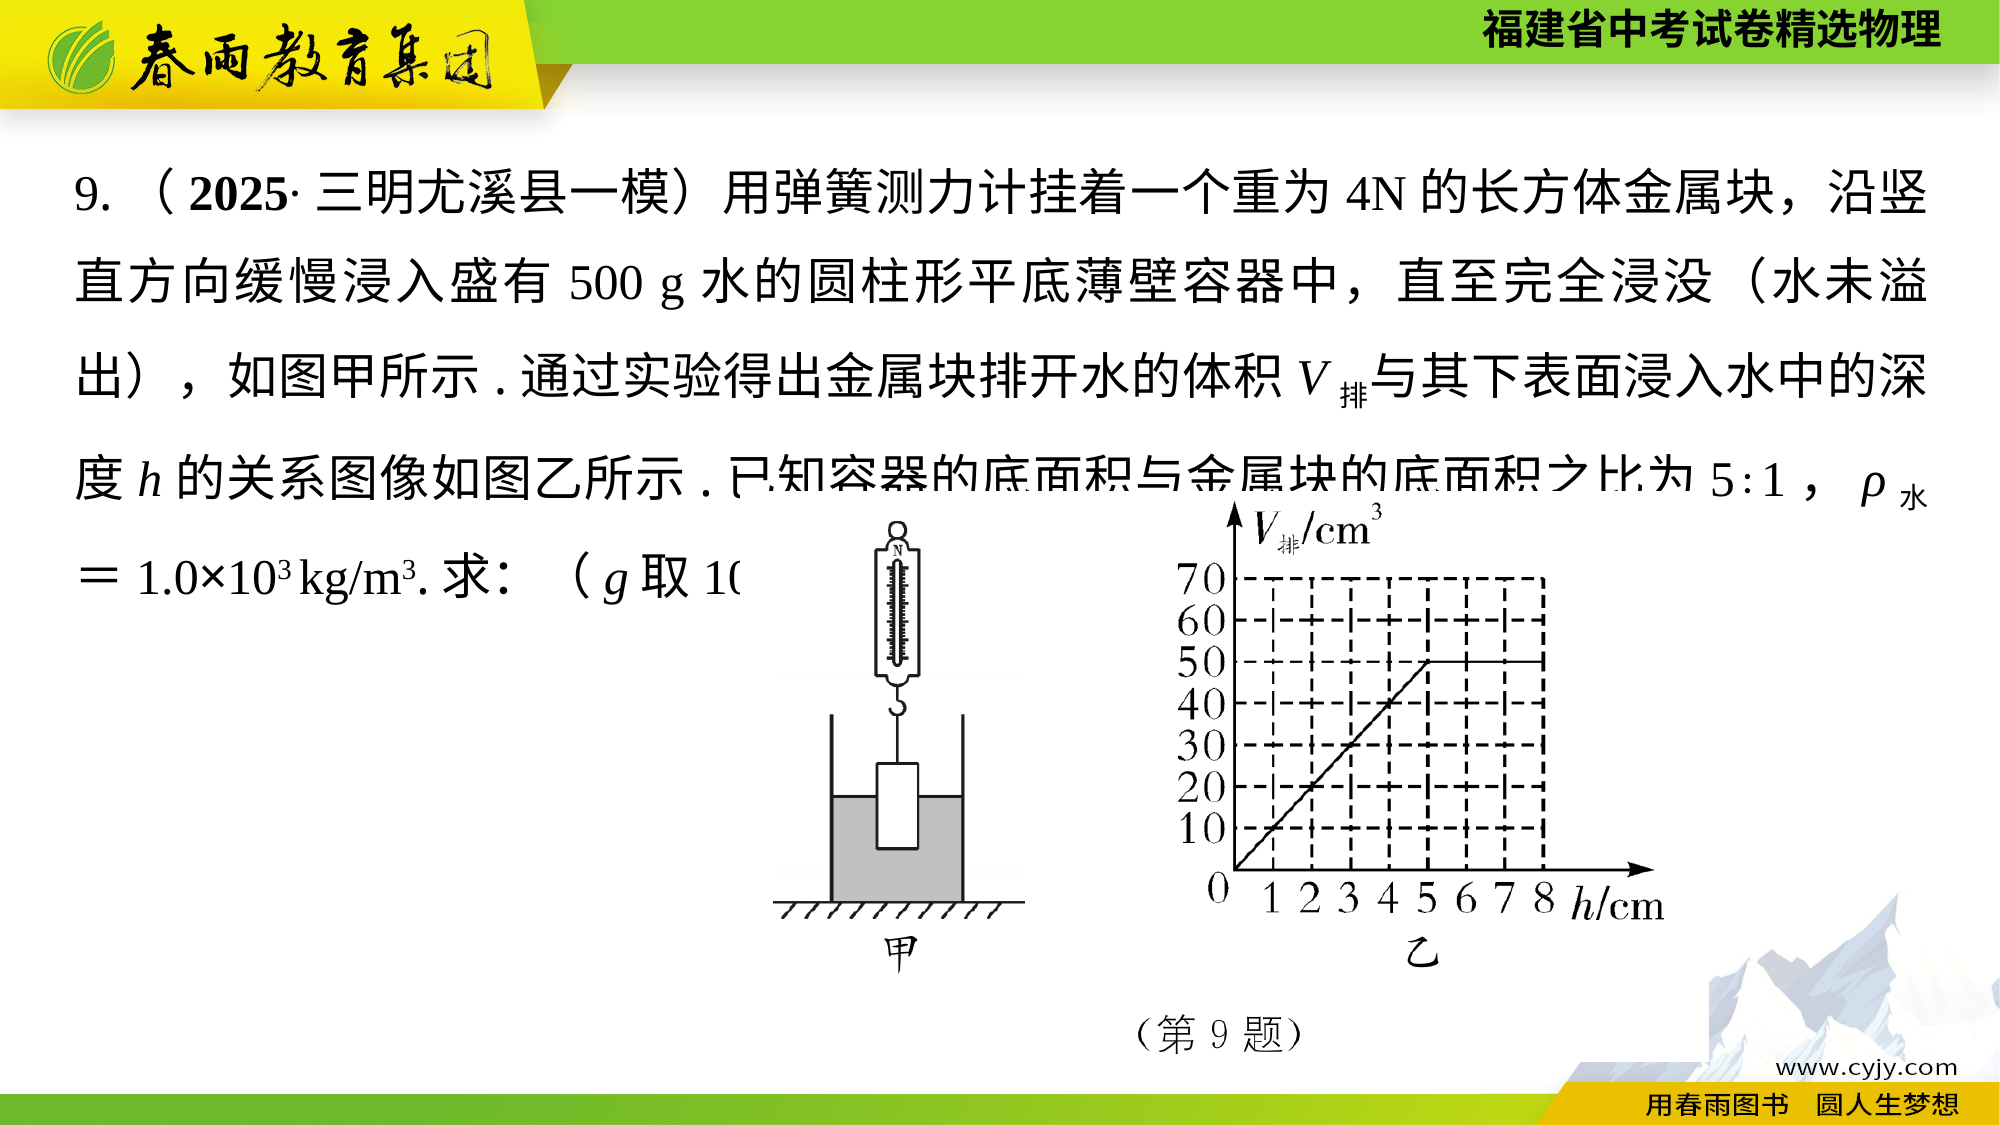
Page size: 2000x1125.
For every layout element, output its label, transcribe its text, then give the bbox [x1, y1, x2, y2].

list 9.（2025∙三明尤溪县一模）用弹簧测力计挂着一个重为4N的长方体金属块，沿竖直方向缓慢浸入盛有500 g水的圆柱形平底薄壁容器中，直至完全浸没（水未溢出），如图甲所示.通过实验得出金属块排开水的体积V排与其下表面浸入水中的深度h的关系图像如图乙所示.已知容器的底面积与金属块的底面积之比为5∶1，ρ水＝1.0×103 kg/m3.求：（g取10 N/kg） [59, 122, 1944, 592]
picture [0, 0, 2000, 1125]
